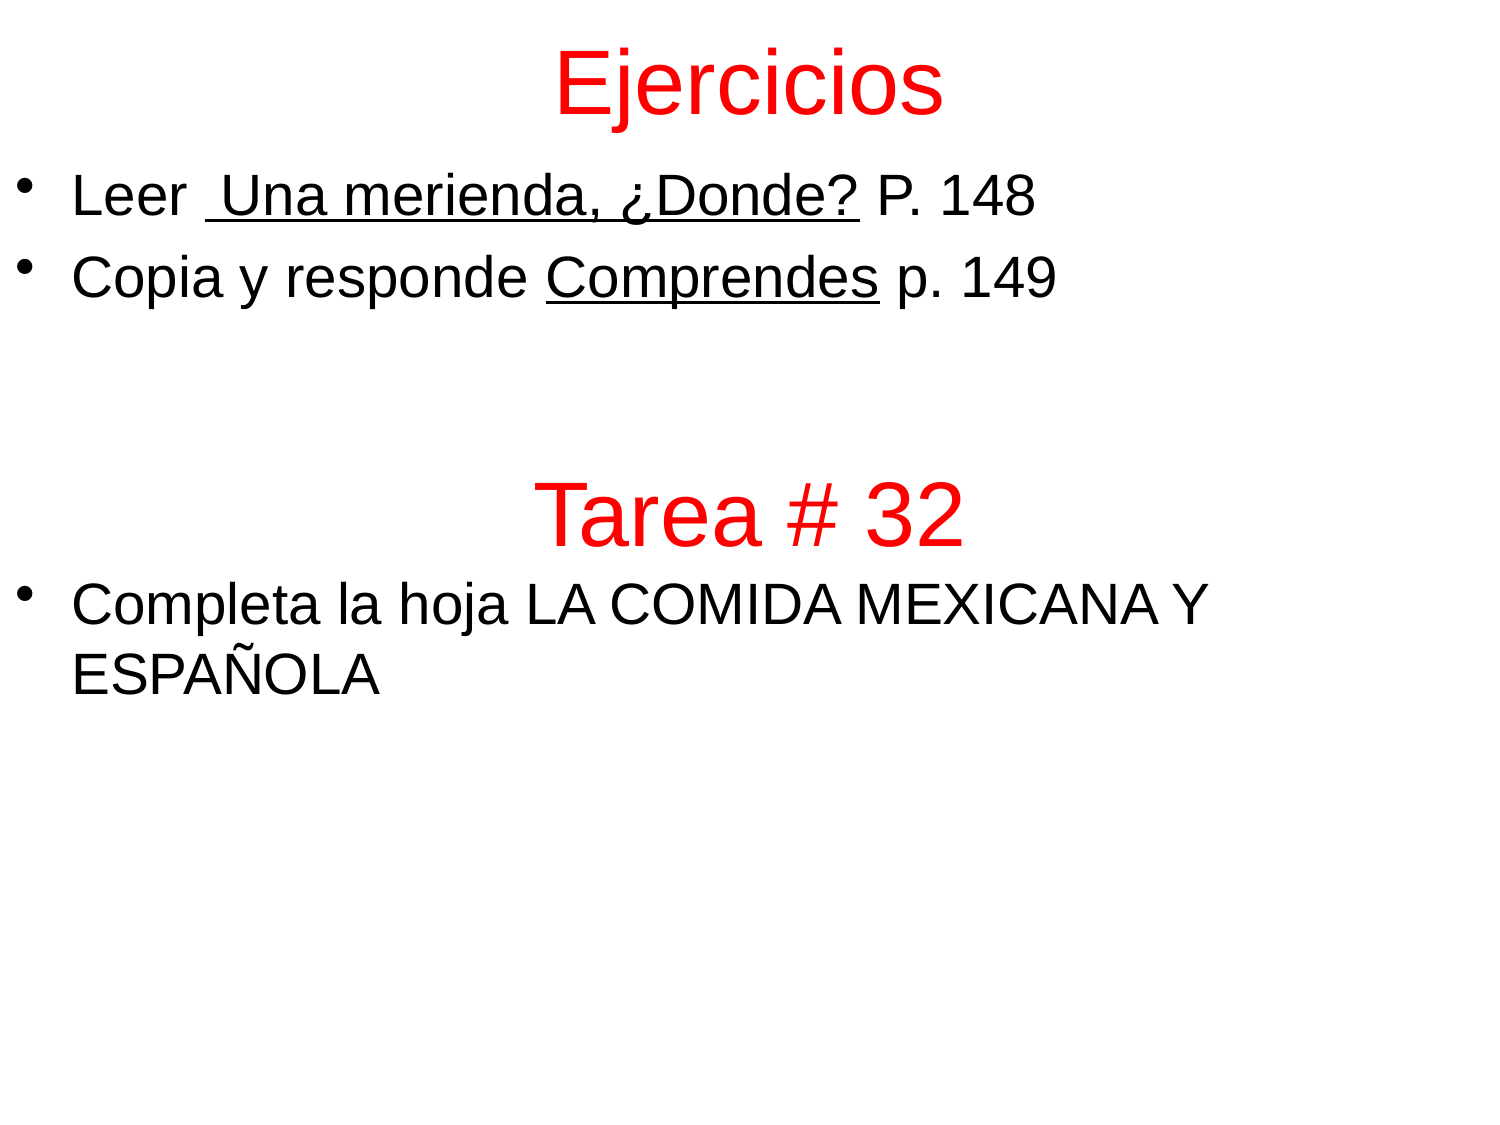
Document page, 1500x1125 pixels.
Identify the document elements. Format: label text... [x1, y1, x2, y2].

text_box Tarea # 32 [74, 437, 1425, 583]
title Ejercicios [75, 4, 1425, 149]
list Leer Una merienda, ¿Donde? P. 148 Copia y responde Comprendes p. 149 Completa la hoja LA COMIDA MEXICANA Y ESPAÑOLA [0, 149, 1500, 1088]
